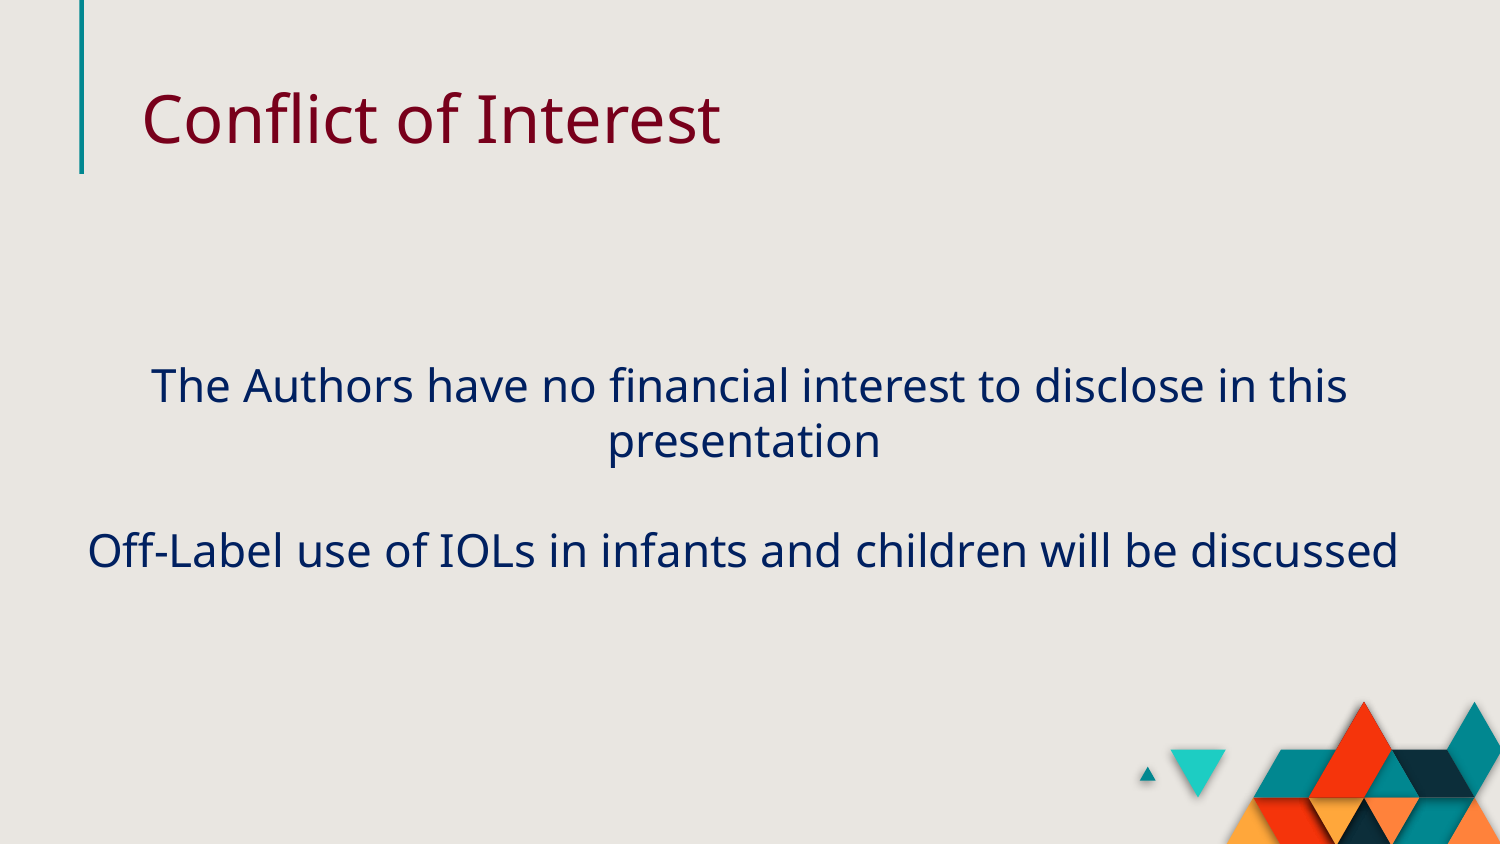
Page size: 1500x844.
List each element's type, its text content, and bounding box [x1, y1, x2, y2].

title Conflict of Interest [126, 76, 859, 172]
text_box The Authors have no financial interest to disclose in this presentation Off-Label use of IOLs in infants and children will be discussed [0, 349, 1500, 585]
